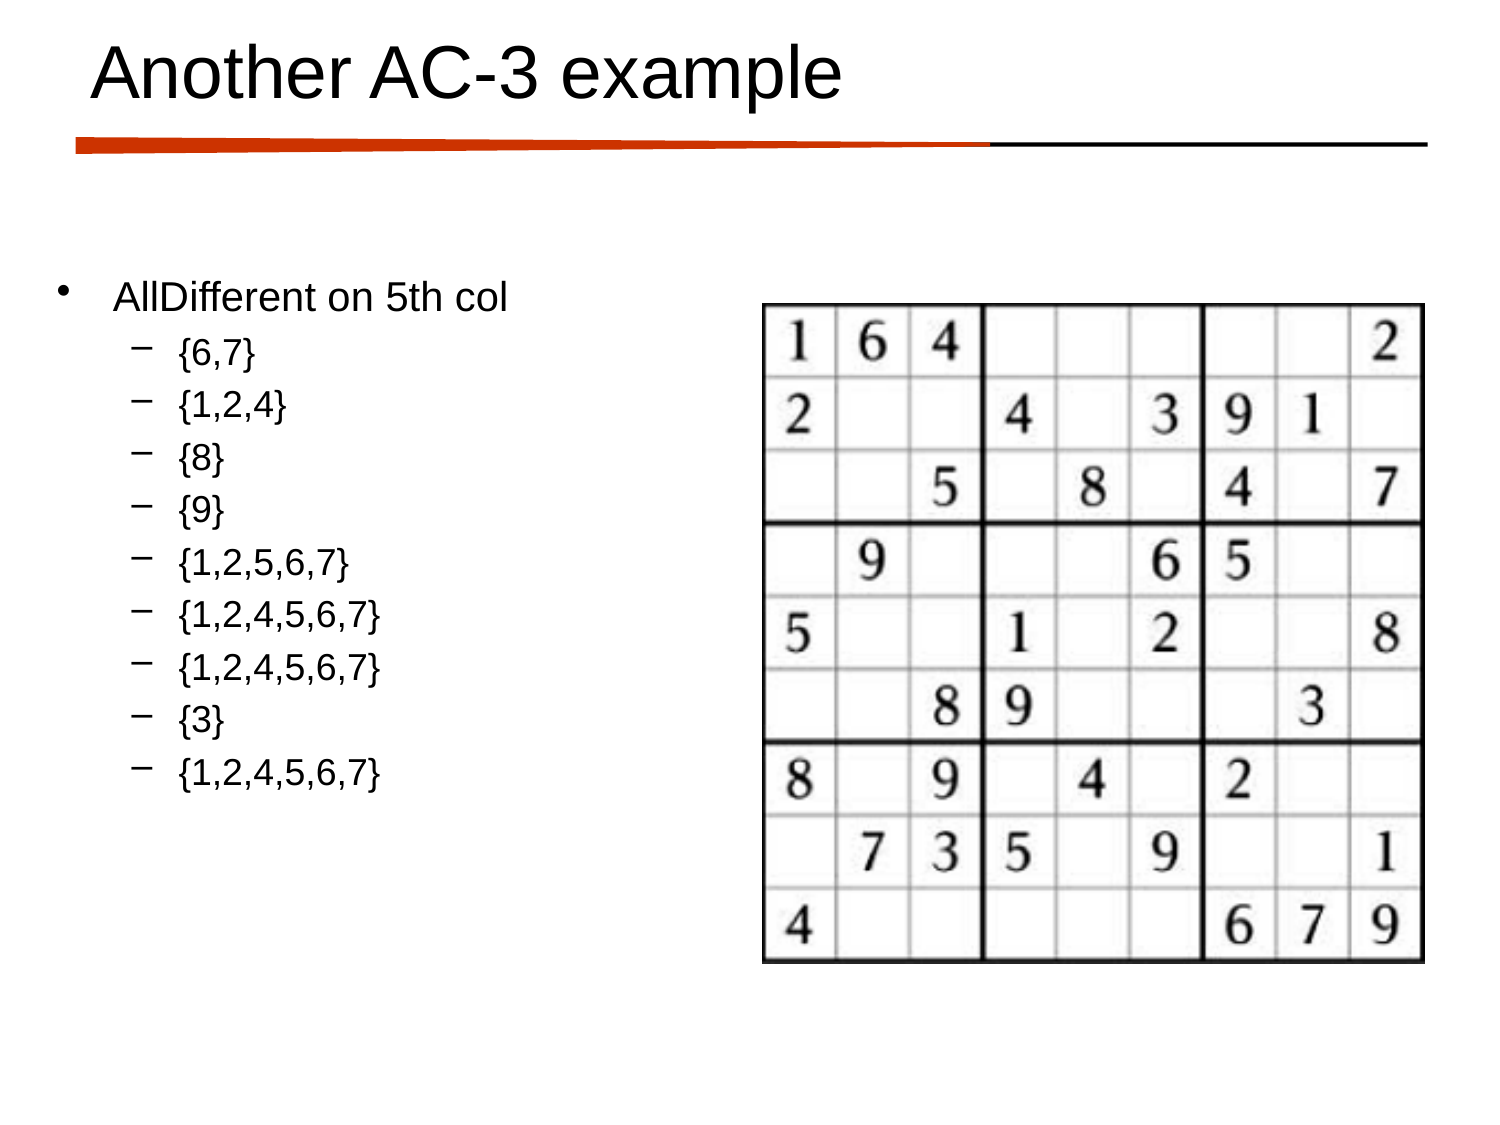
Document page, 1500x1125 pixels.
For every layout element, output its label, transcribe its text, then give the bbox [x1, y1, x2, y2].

text_box Another AC-3 example [74, 0, 1425, 163]
list AllDifferent on 5th col {6,7} {1,2,4} {8} {9} {1,2,5,6,7} {1,2,4,5,6,7} {1,2,4,5,6,7} {3} {1,2,4,5,6,7} [41, 262, 751, 1006]
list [762, 303, 1426, 964]
